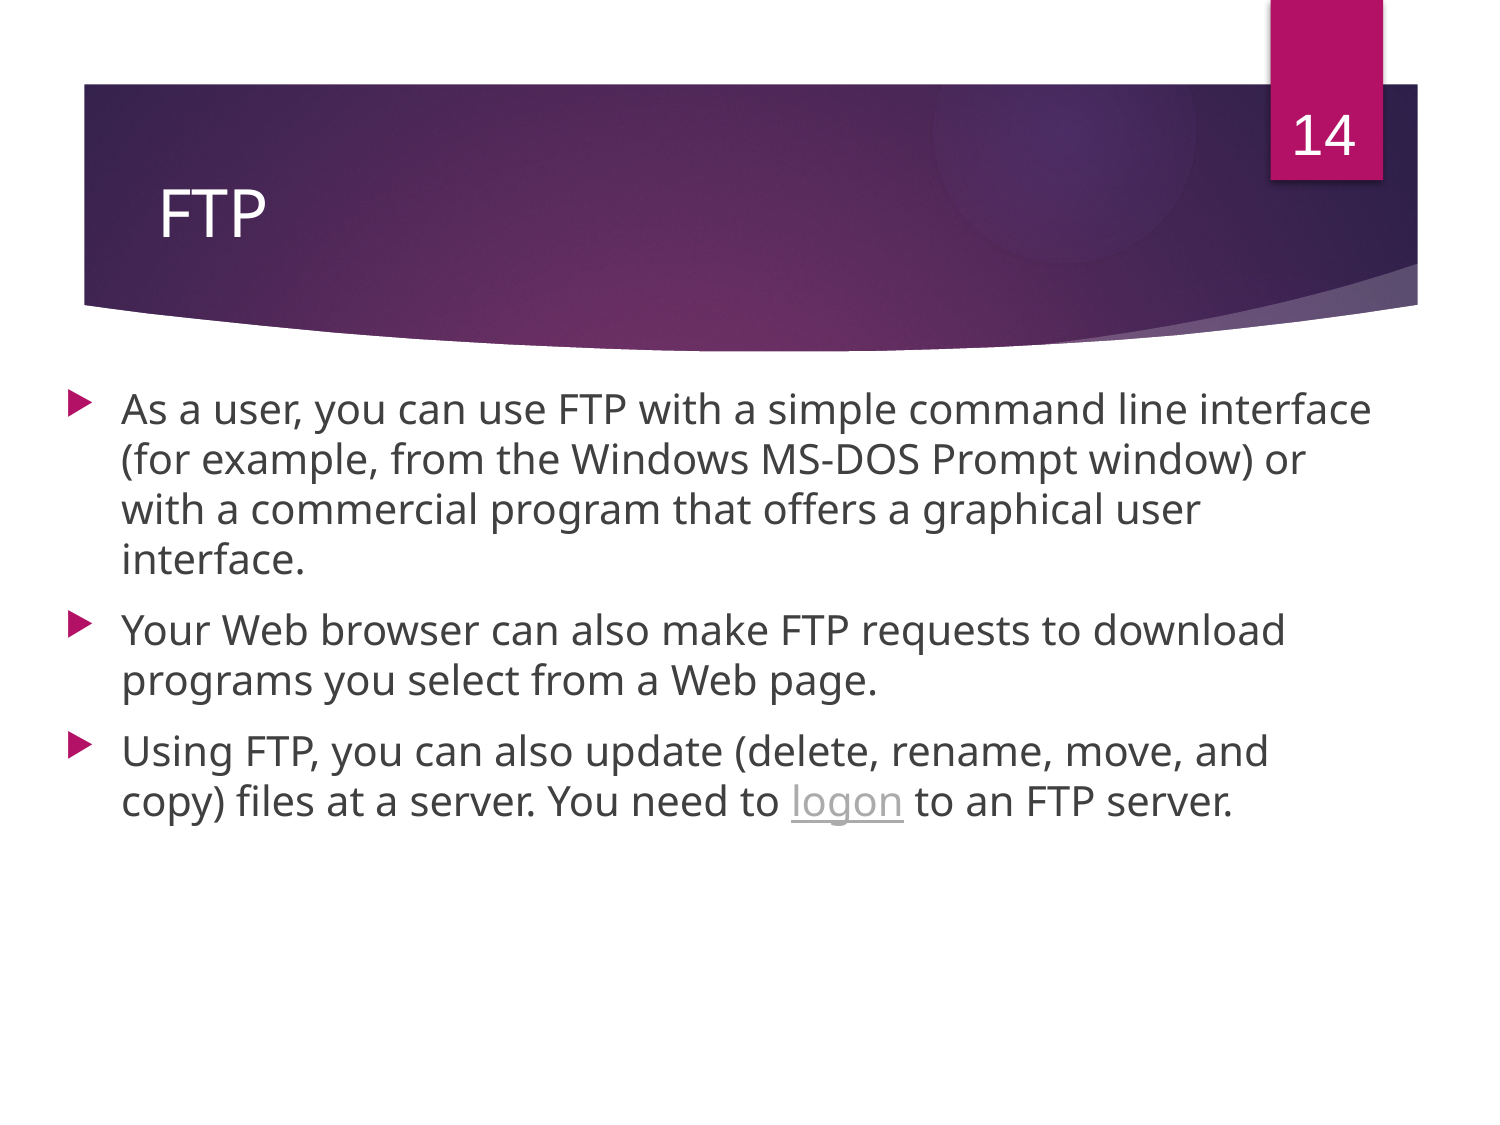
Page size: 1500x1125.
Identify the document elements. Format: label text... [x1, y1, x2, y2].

list As a user, you can use FTP with a simple command line interface (for example, from the Windows MS-DOS Prompt window) or with a commercial program that offers a graphical user interface. Your Web browser can also make FTP requests to download programs you select from a Web page. Using FTP, you can also update (delete, rename, move, and copy) files at a server. You need to logon to an FTP server. [50, 375, 1390, 1088]
title FTP [142, 152, 1183, 269]
slide_number 14 [1259, 48, 1390, 175]
